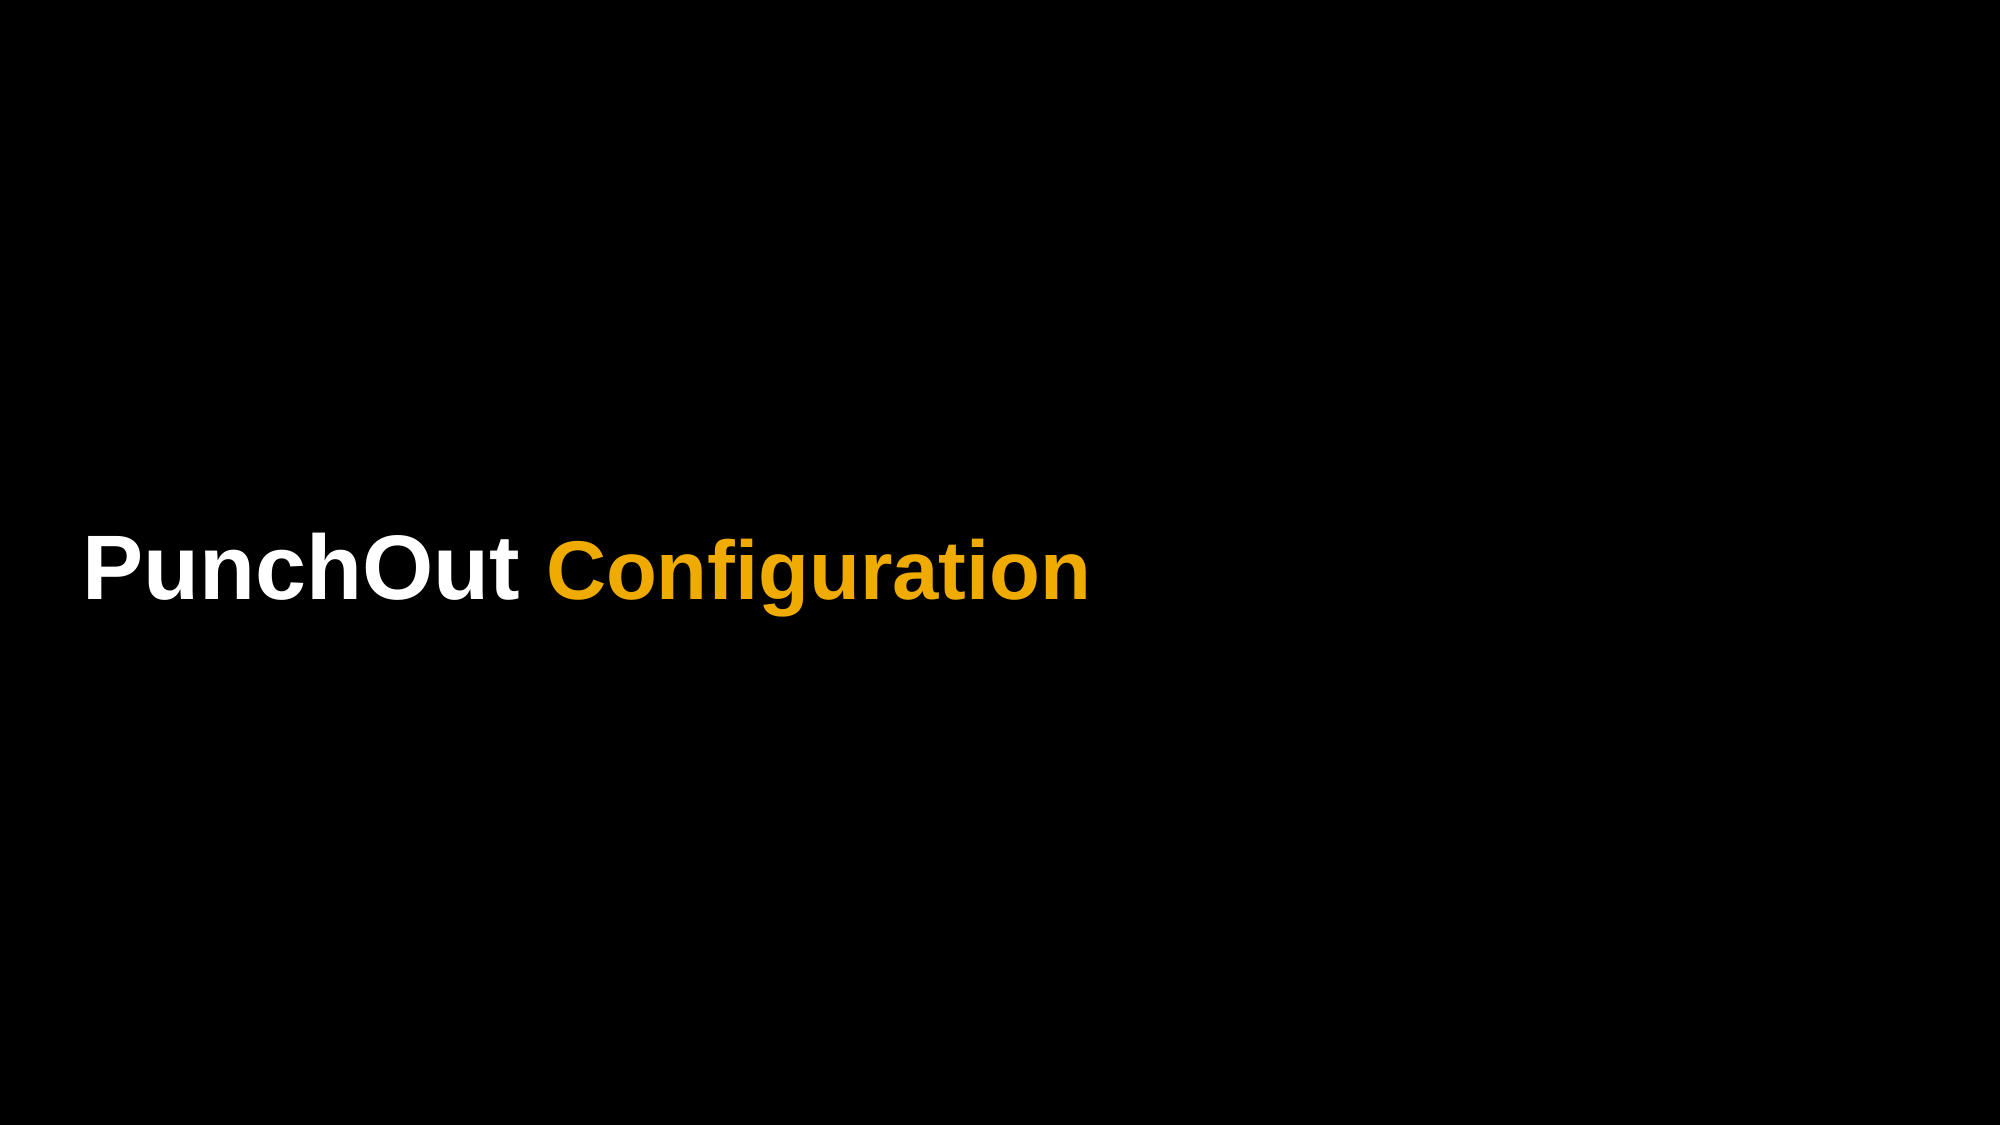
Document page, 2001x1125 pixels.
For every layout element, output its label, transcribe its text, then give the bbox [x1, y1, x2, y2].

title PunchOut Configuration [82, 506, 1918, 619]
